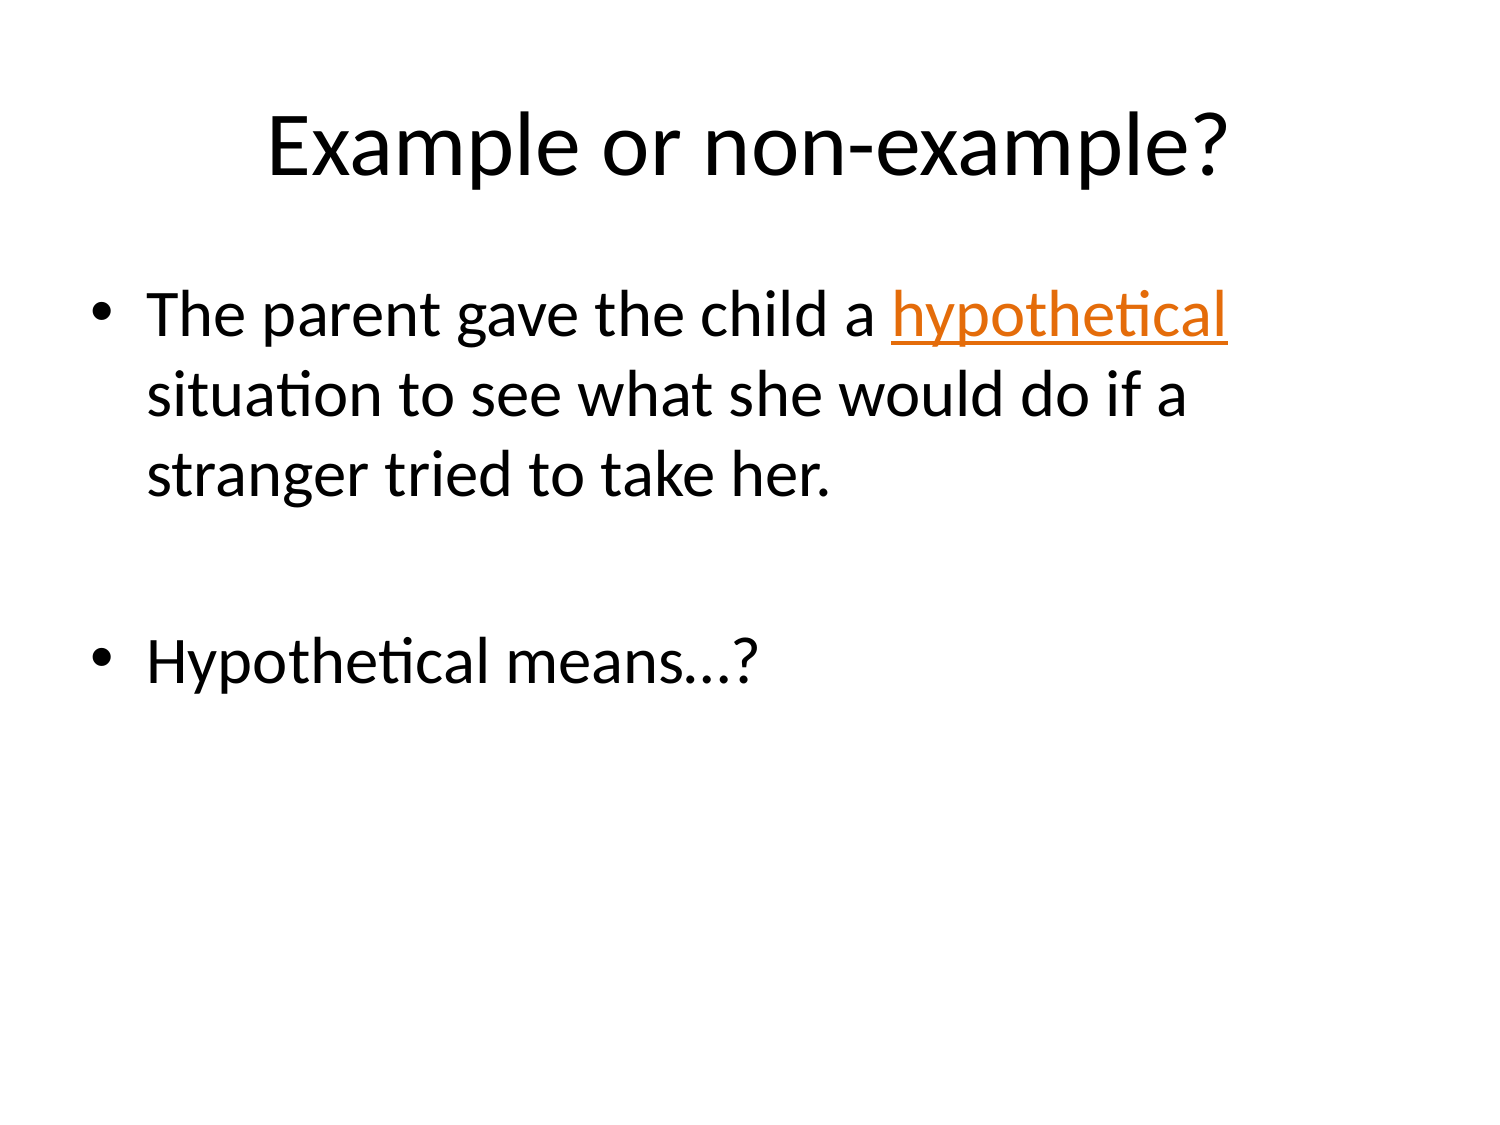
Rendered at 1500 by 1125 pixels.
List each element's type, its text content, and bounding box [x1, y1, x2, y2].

list The parent gave the child a hypothetical situation to see what she would do if a stranger tried to take her. Hypothetical means…? [75, 262, 1425, 1005]
title Example or non-example? [75, 45, 1425, 233]
